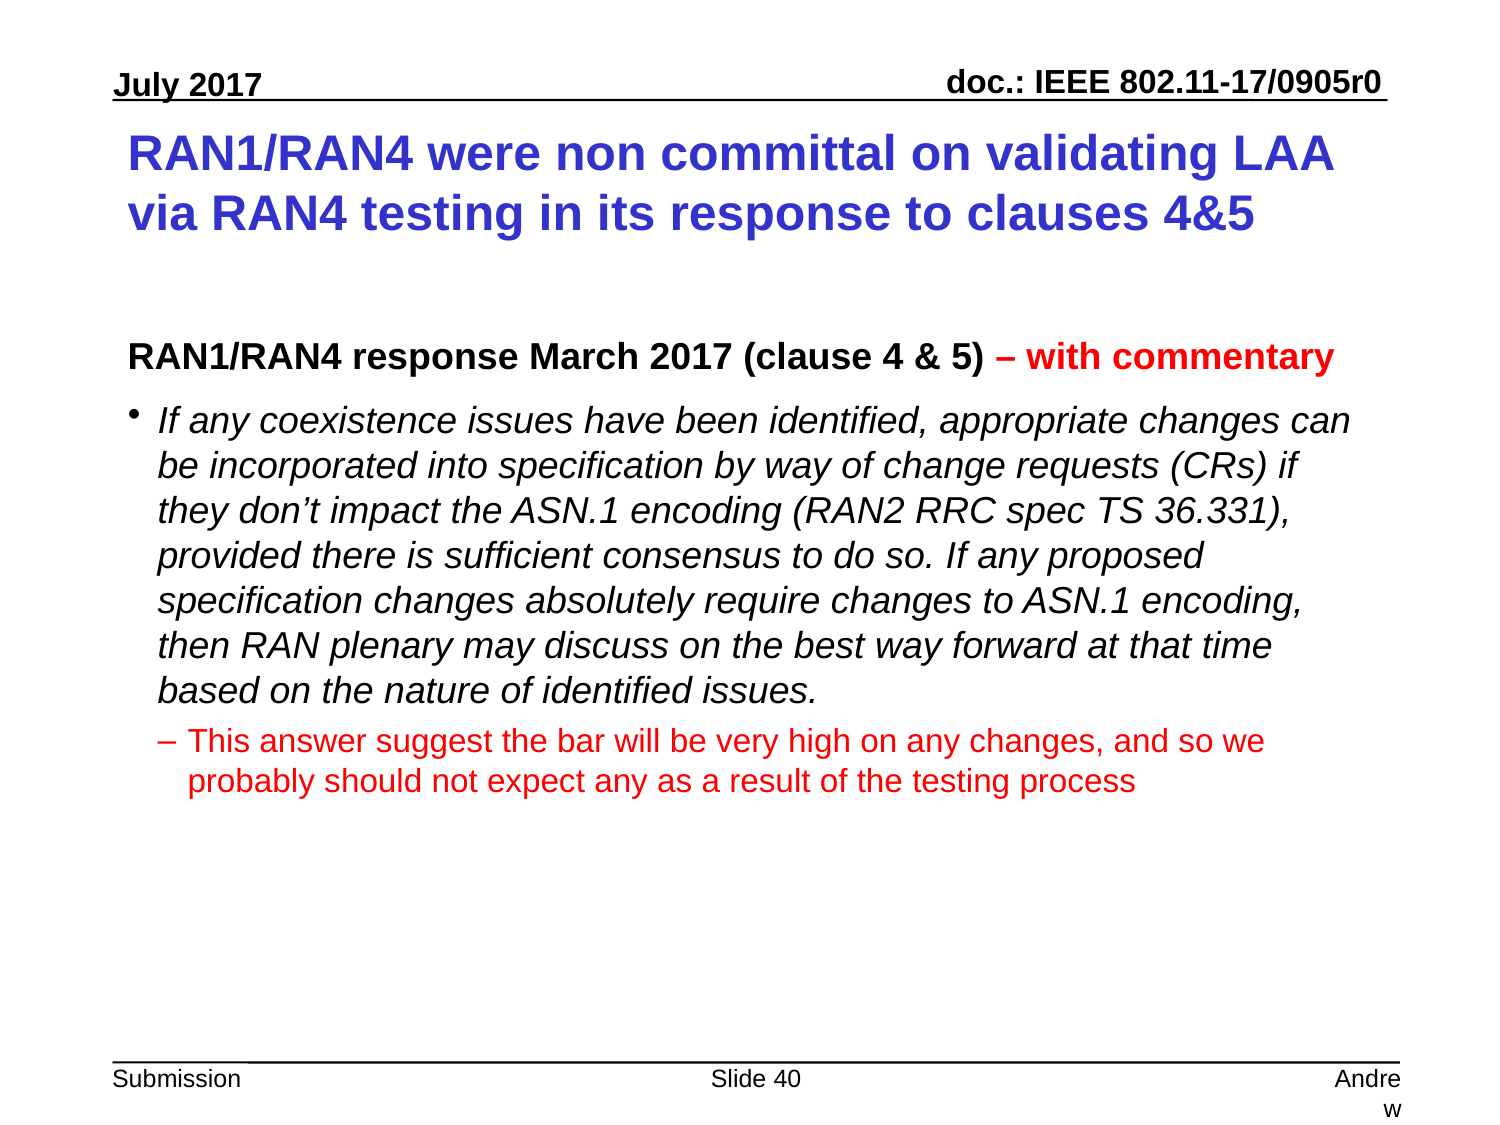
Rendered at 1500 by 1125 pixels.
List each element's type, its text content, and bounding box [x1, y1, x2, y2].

footer Andrew Myles, Cisco [1320, 1061, 1402, 1093]
slide_number Slide 40 [709, 1061, 803, 1093]
list RAN1/RAN4 response March 2017 (clause 4 & 5) – with commentary If any coexistence issues have been identified, appropriate changes can be incorporated into specification by way of change requests (CRs) if they don’t impact the ASN.1 encoding (RAN2 RRC spec TS 36.331), provided there is sufficient consensus to do so. If any proposed specification changes absolutely require changes to ASN.1 encoding, then RAN plenary may discuss on the best way forward at that time based on the nature of identified issues. This answer suggest the bar will be very high on any changes, and so we probably should not expect any as a result of the testing process [112, 324, 1388, 1000]
title RAN1/RAN4 were non committal on validating LAA via RAN4 testing in its response to clauses 4&5 [112, 112, 1388, 288]
